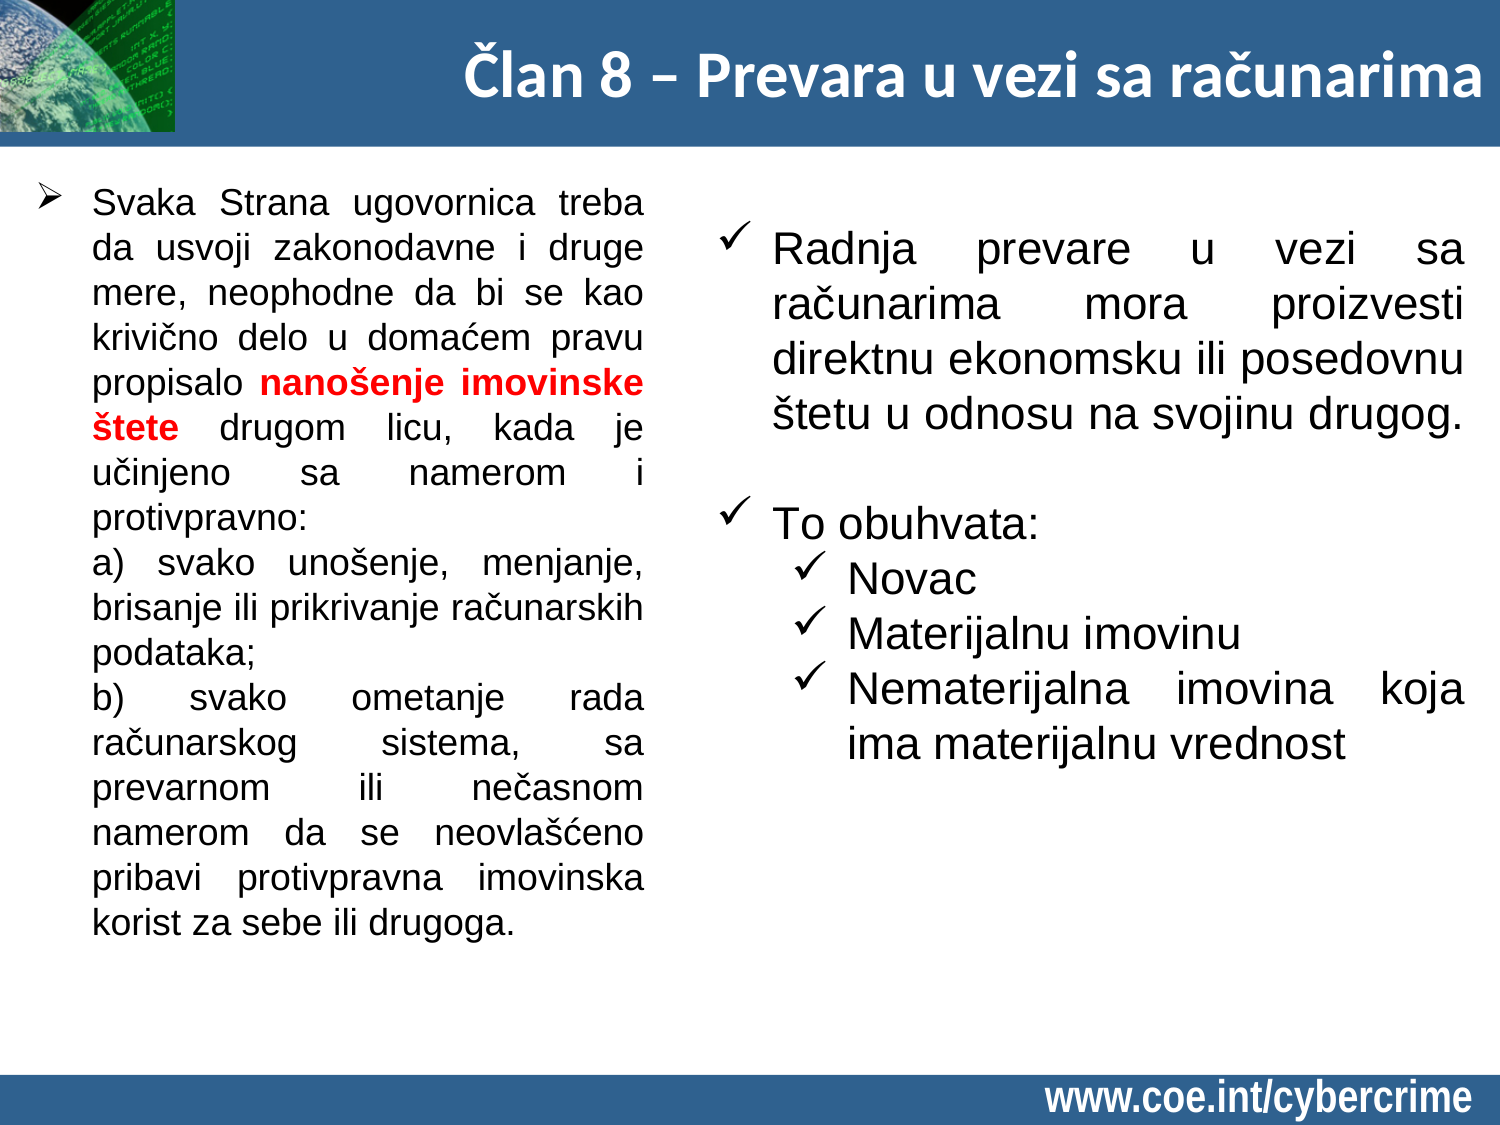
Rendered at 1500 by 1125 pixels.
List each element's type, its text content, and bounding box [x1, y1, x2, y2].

text_box Radnja prevare u vezi sa računarima mora proizvesti direktnu ekonomsku ili posedovnu štetu u odnosu na svojinu drugog. To obuhvata: Novac Materijalnu imovinu Nematerijalna imovina koja ima materijalnu vrednost [701, 211, 1480, 776]
text_box [0, 1073, 1030, 1125]
picture [0, 0, 175, 132]
text_box Svaka Strana ugovornica treba da usvoji zakonodavne i druge mere, neophodne da bi se kao krivično delo u domaćem pravu propisalo nanošenje imovinske štete drugom licu, kada je učinjeno sa namerom i protivpravno: a) svako unošenje, menjanje, brisanje ili prikrivanje računarskih podataka; b) svako ometanje rada računarskog sistema, sa prevarnom ili nečasnom namerom da se neovlašćeno pribavi protivpravna imovinska korist za sebe ili drugoga. [20, 170, 659, 951]
text_box Član 8 – Prevara u vezi sa računarima [0, 0, 1500, 149]
text_box www.coe.int/cybercrime [1030, 1059, 1500, 1125]
